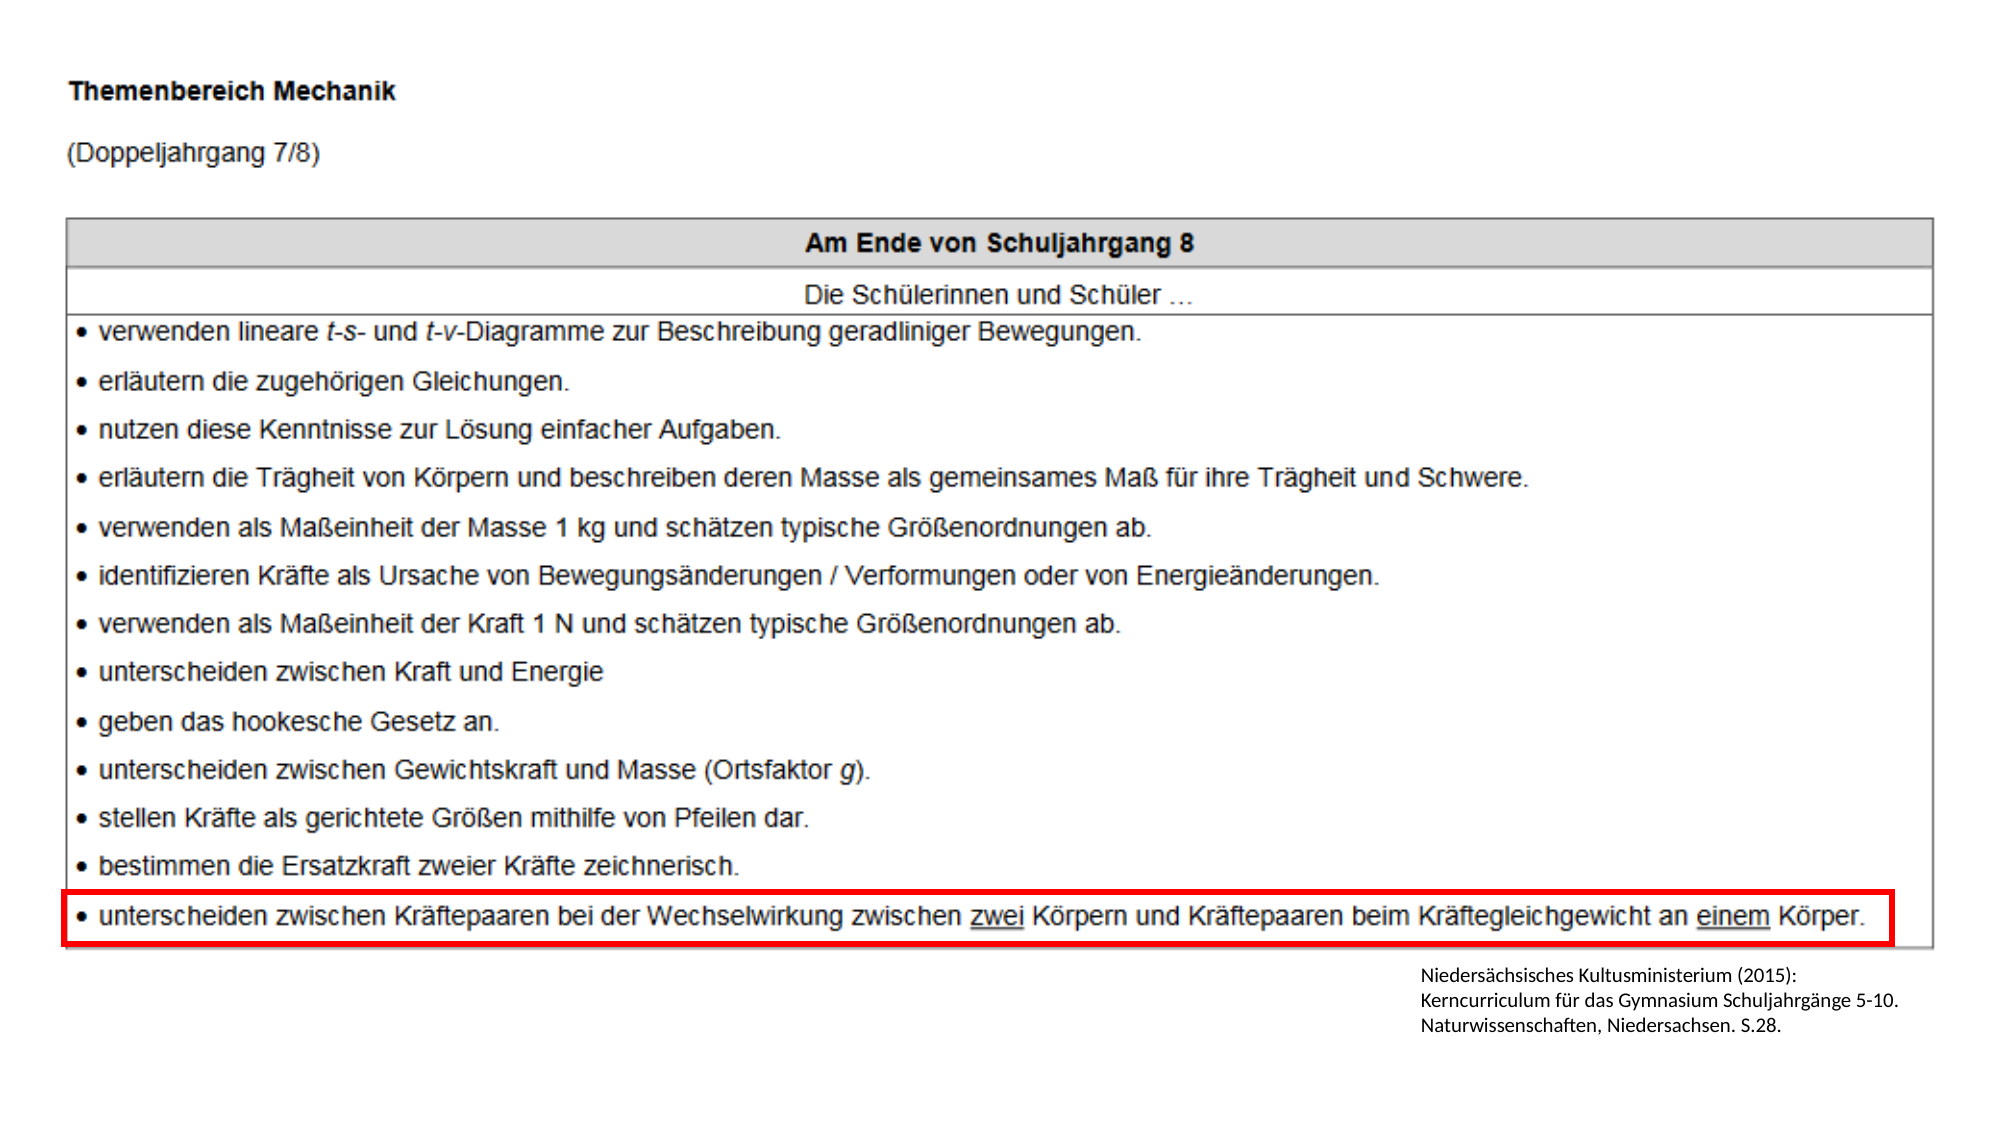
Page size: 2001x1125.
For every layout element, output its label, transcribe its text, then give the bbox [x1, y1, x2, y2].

text_box Niedersächsisches Kultusministerium (2015): Kerncurriculum für das Gymnasium Schuljahrgänge 5-10. Naturwissenschaften, Niedersachsen. S.28. [1405, 964, 1930, 1044]
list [41, 68, 1946, 964]
